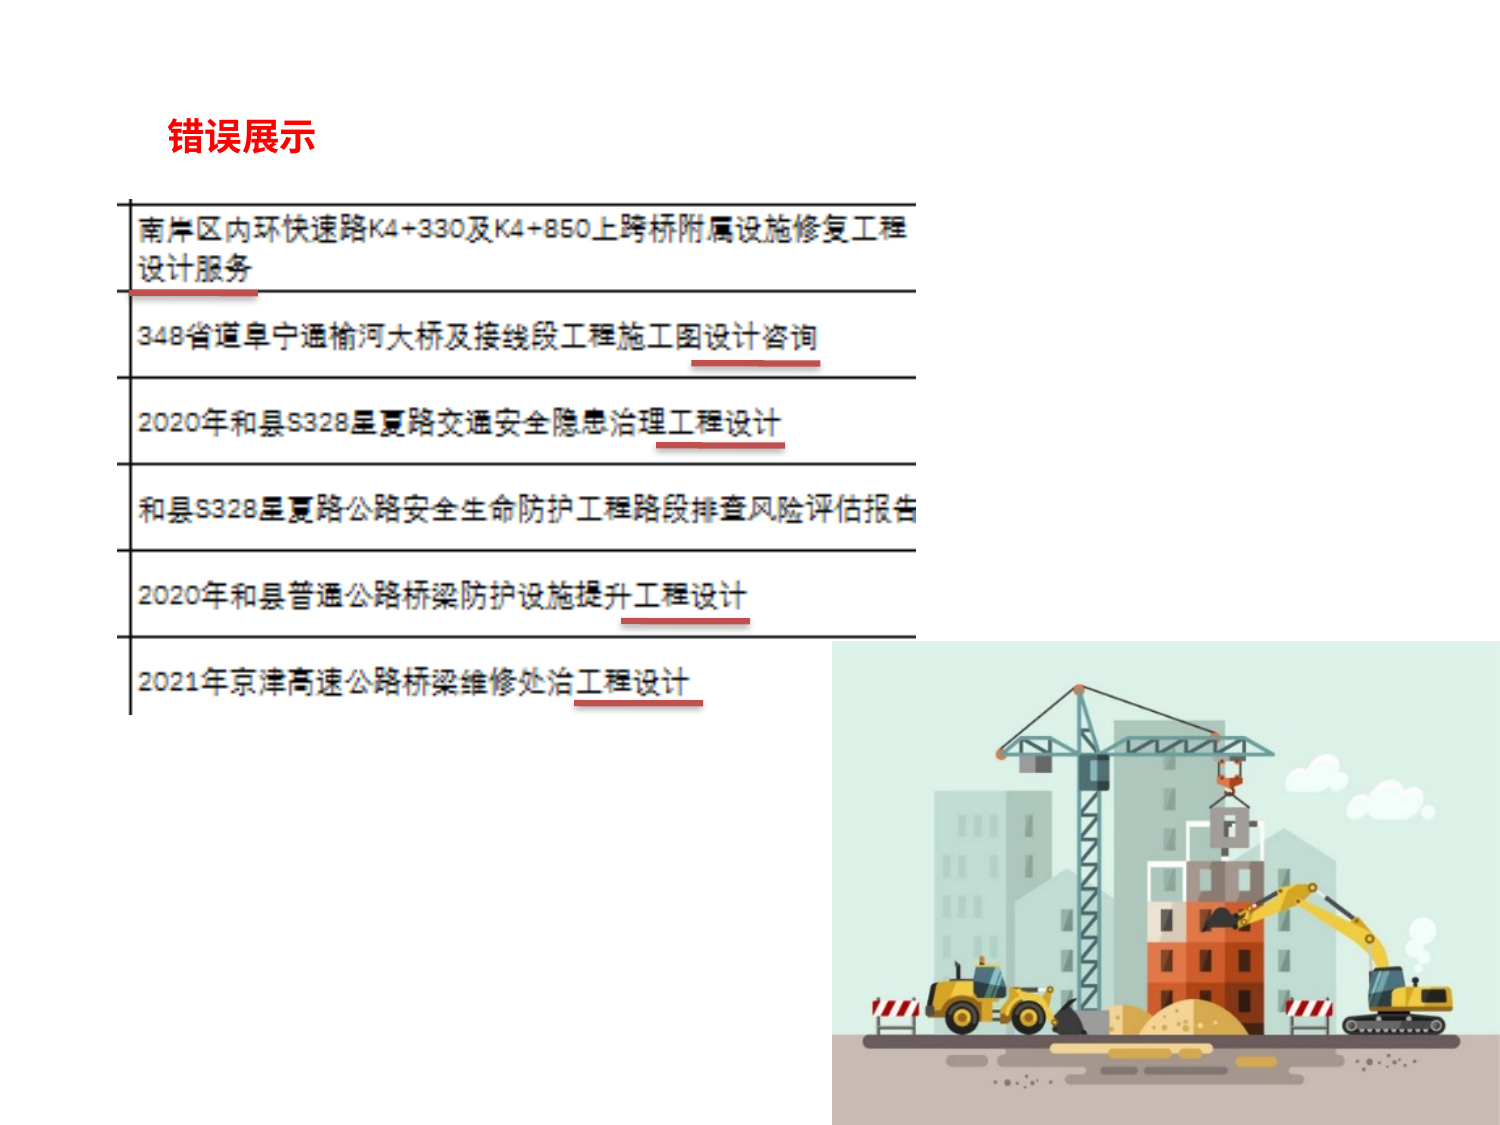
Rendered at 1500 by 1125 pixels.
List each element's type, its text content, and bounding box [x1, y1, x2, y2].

picture [116, 198, 1500, 1125]
text_box 错误展示 [152, 105, 715, 166]
